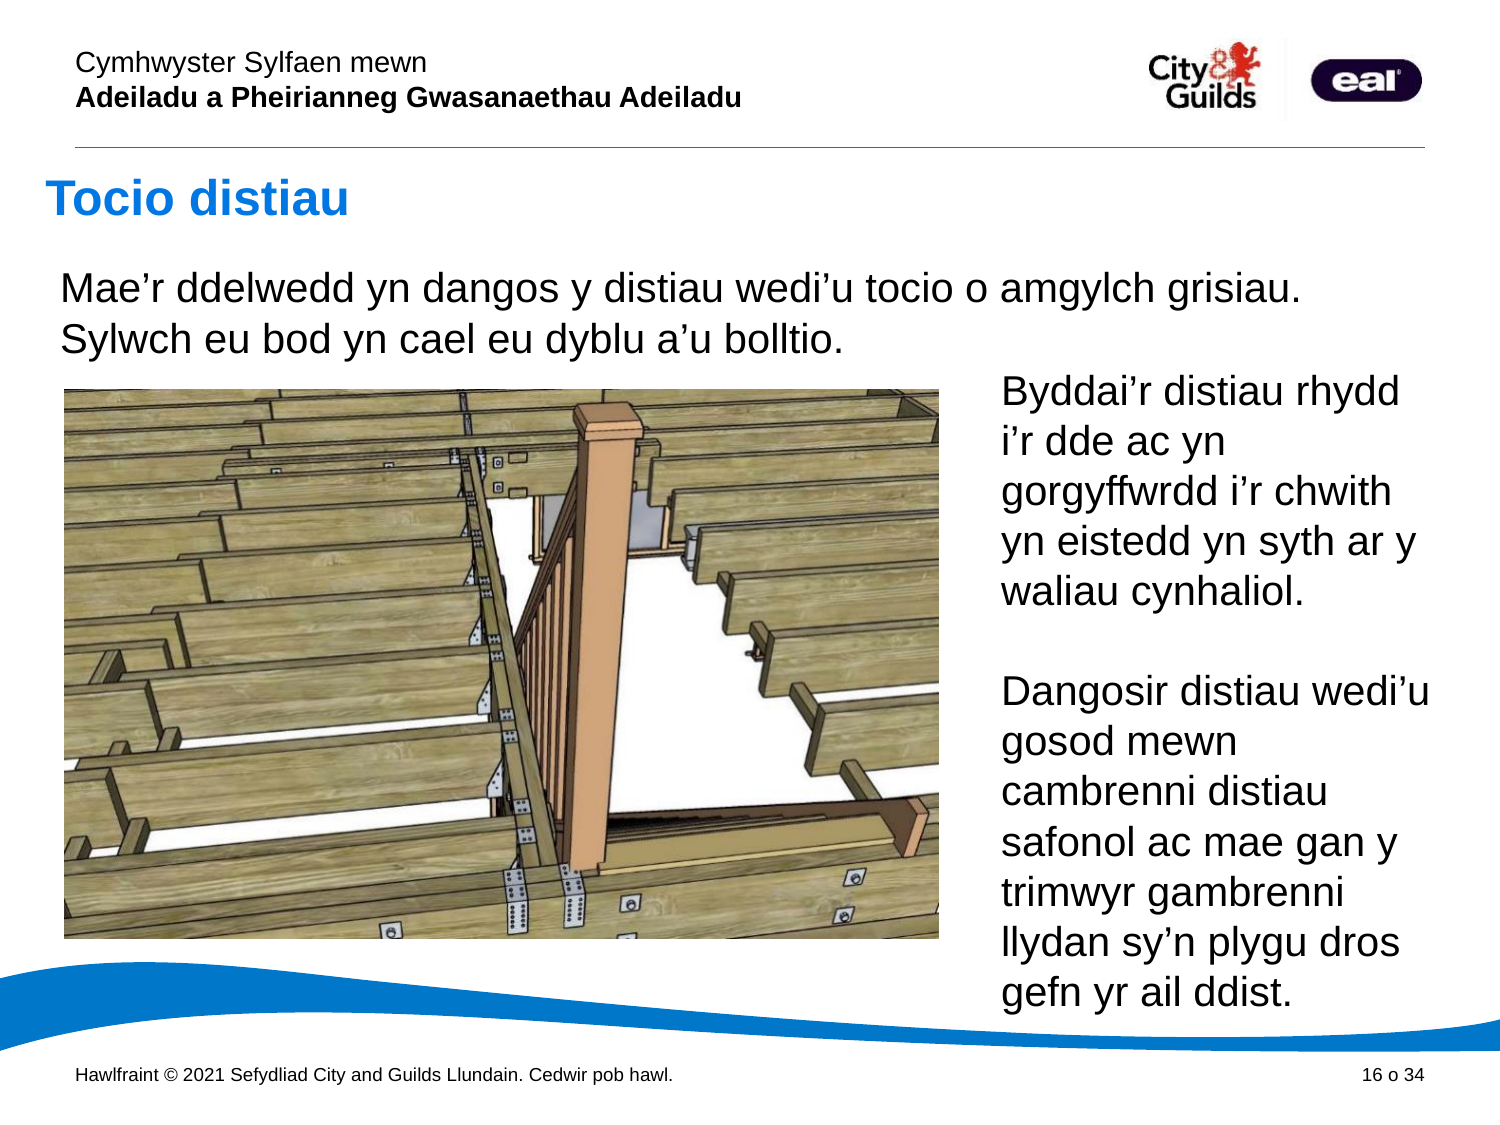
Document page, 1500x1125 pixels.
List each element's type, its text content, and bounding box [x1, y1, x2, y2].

picture [64, 389, 940, 939]
text_box Byddai’r distiau rhydd i’r dde ac yn gorgyffwrdd i’r chwith yn eistedd yn syth ar y waliau cynhaliol. Dangosir distiau wedi’u gosod mewn cambrenni distiau safonol ac mae gan y trimwyr gambrenni llydan sy’n plygu dros gefn yr ail ddist. [986, 356, 1447, 1072]
list Mae’r ddelwedd yn dangos y distiau wedi’u tocio o amgylch grisiau. Sylwch eu bod yn cael eu dyblu a’u bolltio. [59, 261, 1344, 356]
picture [1149, 38, 1422, 121]
title Tocio distiau [45, 164, 1396, 228]
